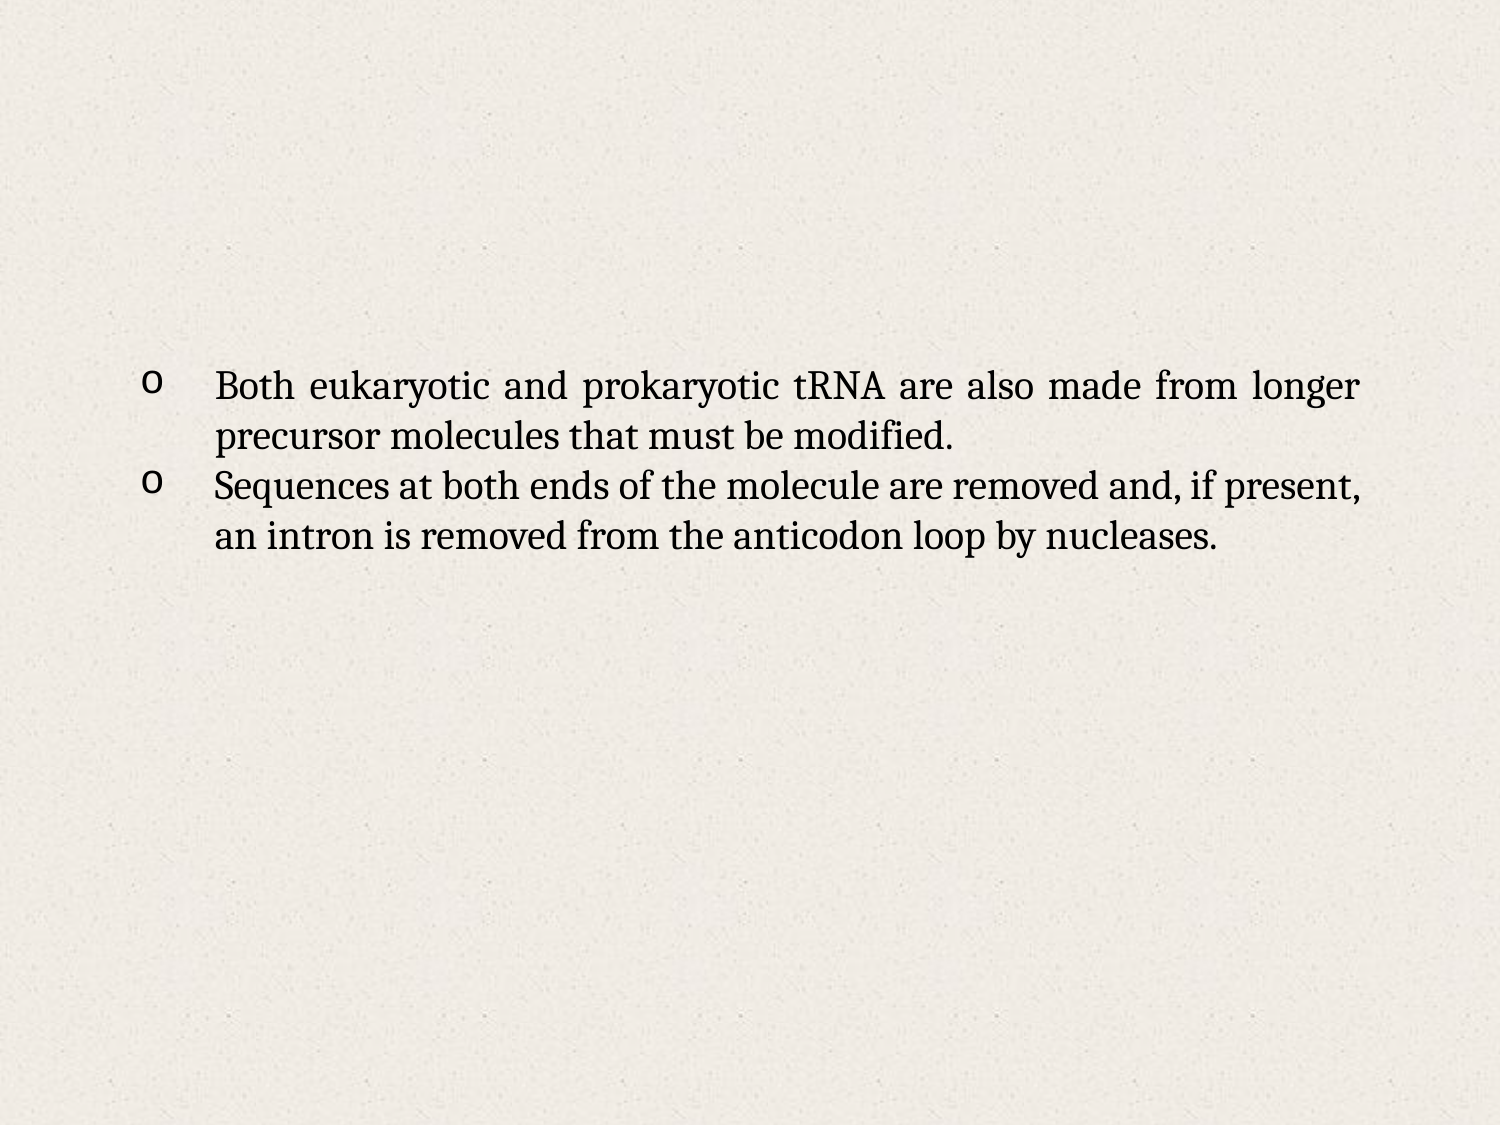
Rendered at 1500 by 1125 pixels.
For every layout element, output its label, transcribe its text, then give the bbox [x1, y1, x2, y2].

text_box Both eukaryotic and prokaryotic tRNA are also made from longer precursor molecules that must be modified. Sequences at both ends of the molecule are removed and, if present, an intron is removed from the anticodon loop by nucleases. [125, 350, 1375, 566]
